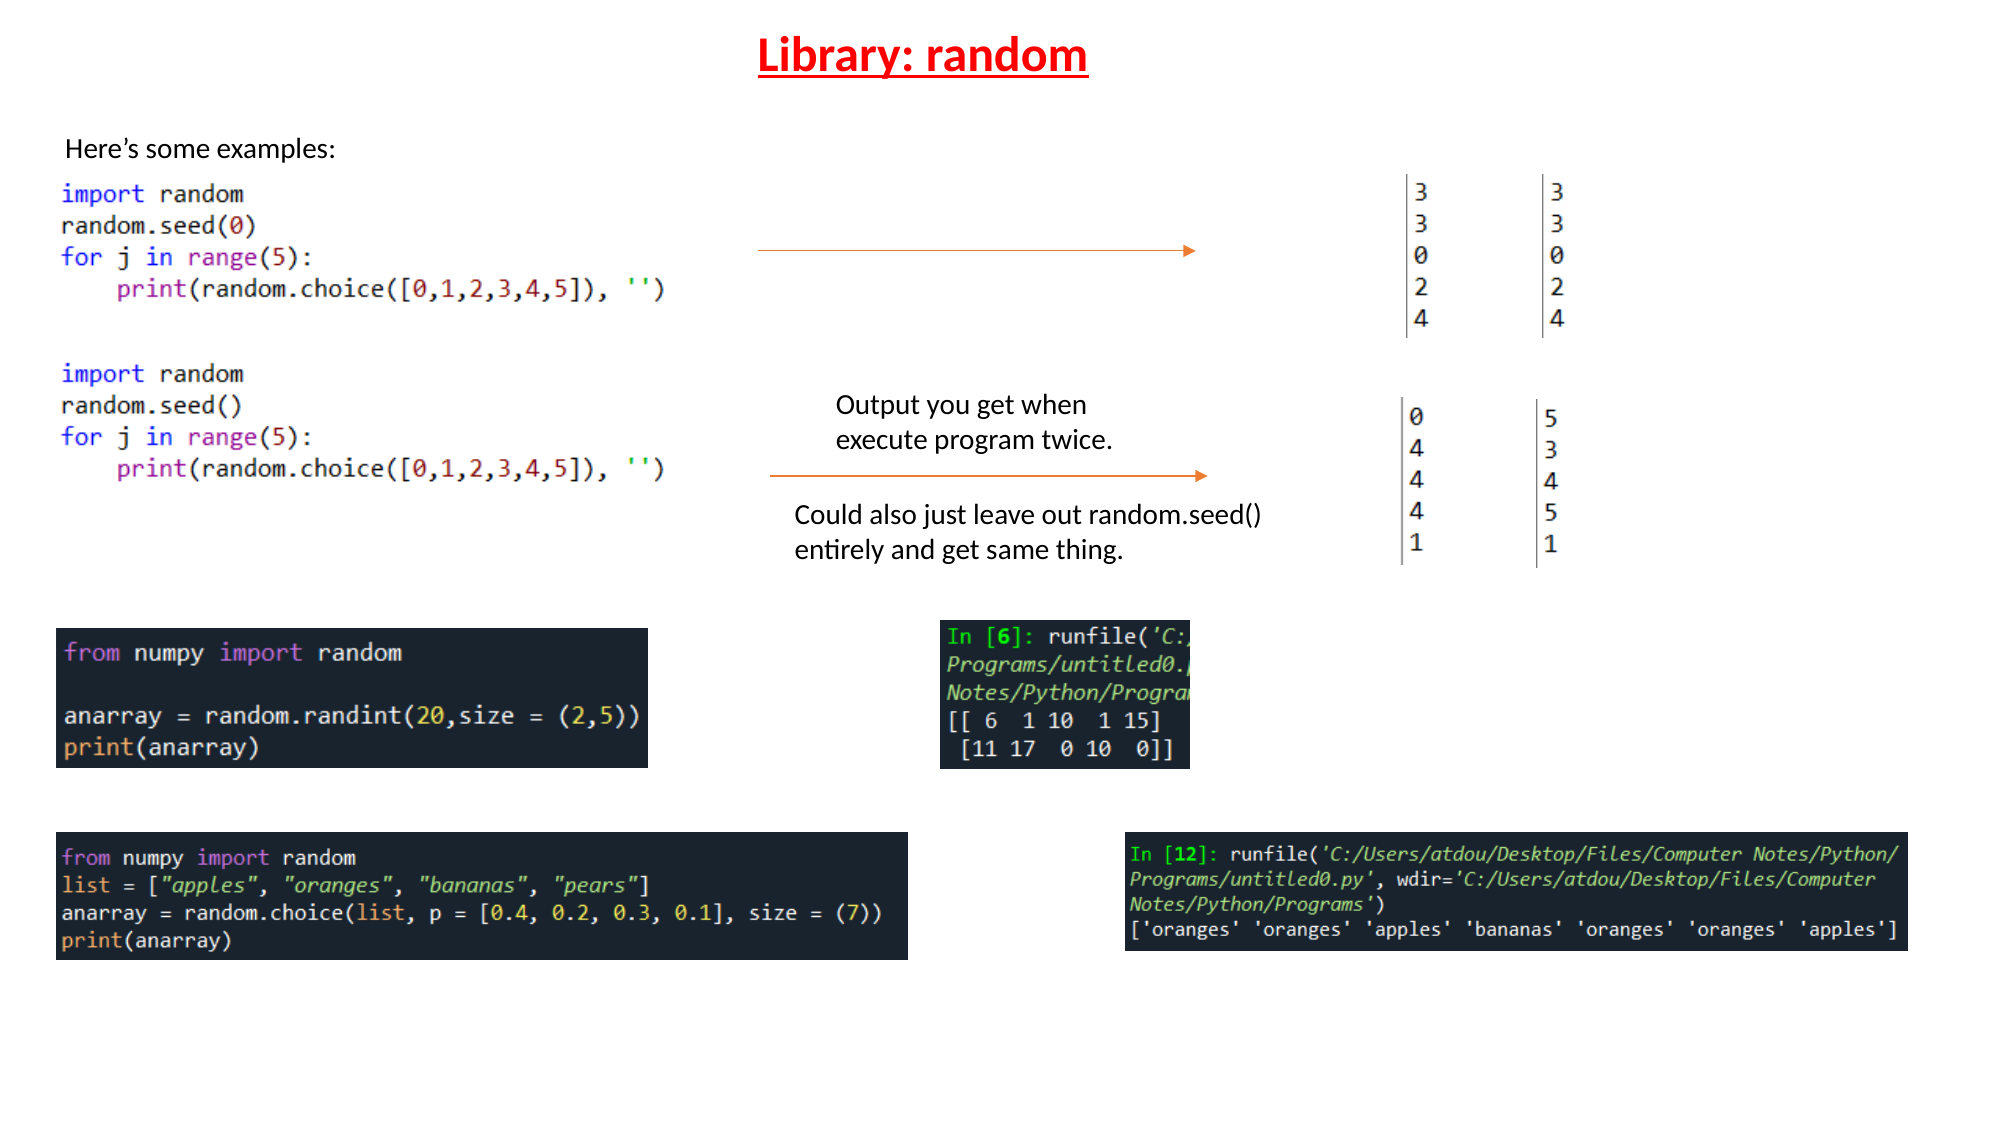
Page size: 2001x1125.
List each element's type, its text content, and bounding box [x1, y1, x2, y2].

picture [1536, 399, 1574, 569]
text_box Here’s some examples: [50, 121, 352, 172]
picture [940, 620, 1190, 769]
picture [56, 628, 648, 768]
picture [1125, 832, 1908, 951]
picture [56, 832, 908, 960]
text_box Library: random [742, 14, 1104, 90]
text_box Could also just leave out random.seed() entirely and get same thing. [779, 488, 1315, 573]
picture [1400, 397, 1435, 566]
picture [1542, 174, 1574, 338]
picture [56, 357, 679, 499]
picture [1406, 174, 1438, 338]
text_box Output you get when execute program twice. [821, 377, 1157, 463]
picture [56, 174, 673, 324]
